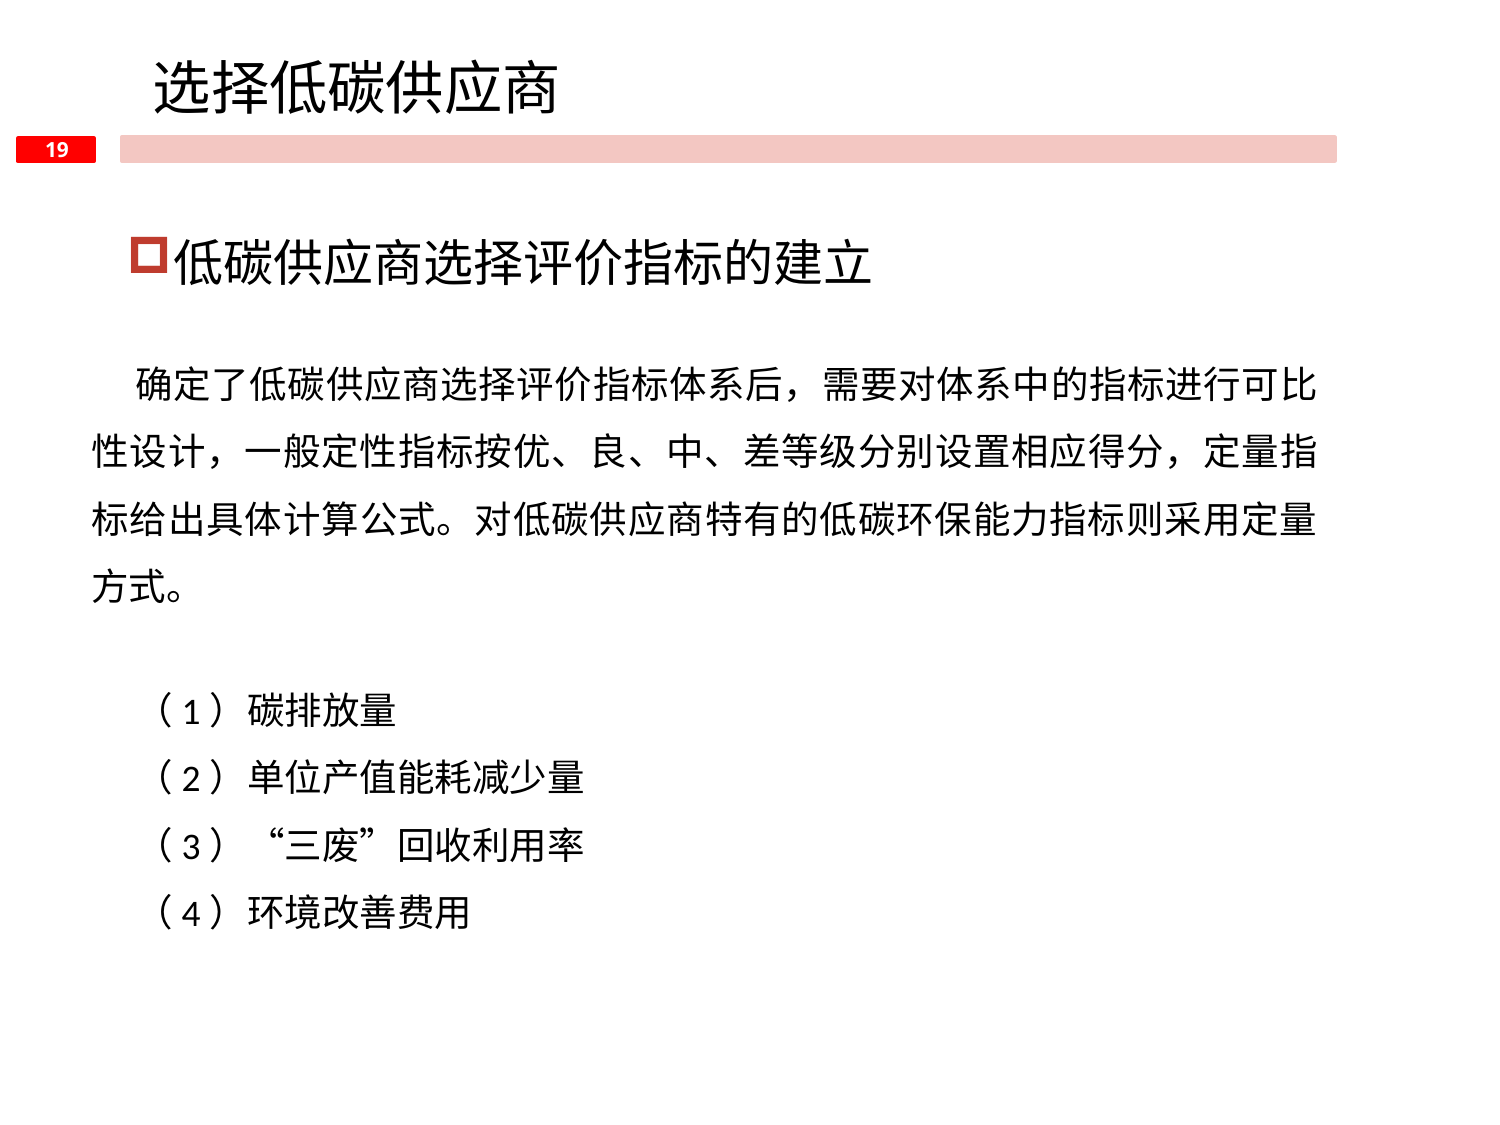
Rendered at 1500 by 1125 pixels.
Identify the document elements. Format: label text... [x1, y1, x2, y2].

text_box （1）碳排放量 （2）单位产值能耗减少量 （3）“三废”回收利用率 （4）环境改善费用 [76, 656, 827, 942]
text_box 低碳供应商选择评价指标的建立 [112, 224, 1097, 319]
text_box 确定了低碳供应商选择评价指标体系后，需要对体系中的指标进行可比性设计，一般定性指标按优、良、中、差等级分别设置相应得分，定量指标给出具体计算公式。对低碳供应商特有的低碳环保能力指标则采用定量方式。 [76, 330, 1333, 616]
text_box 选择低碳供应商 [138, 43, 576, 129]
text_box [17, 129, 97, 189]
